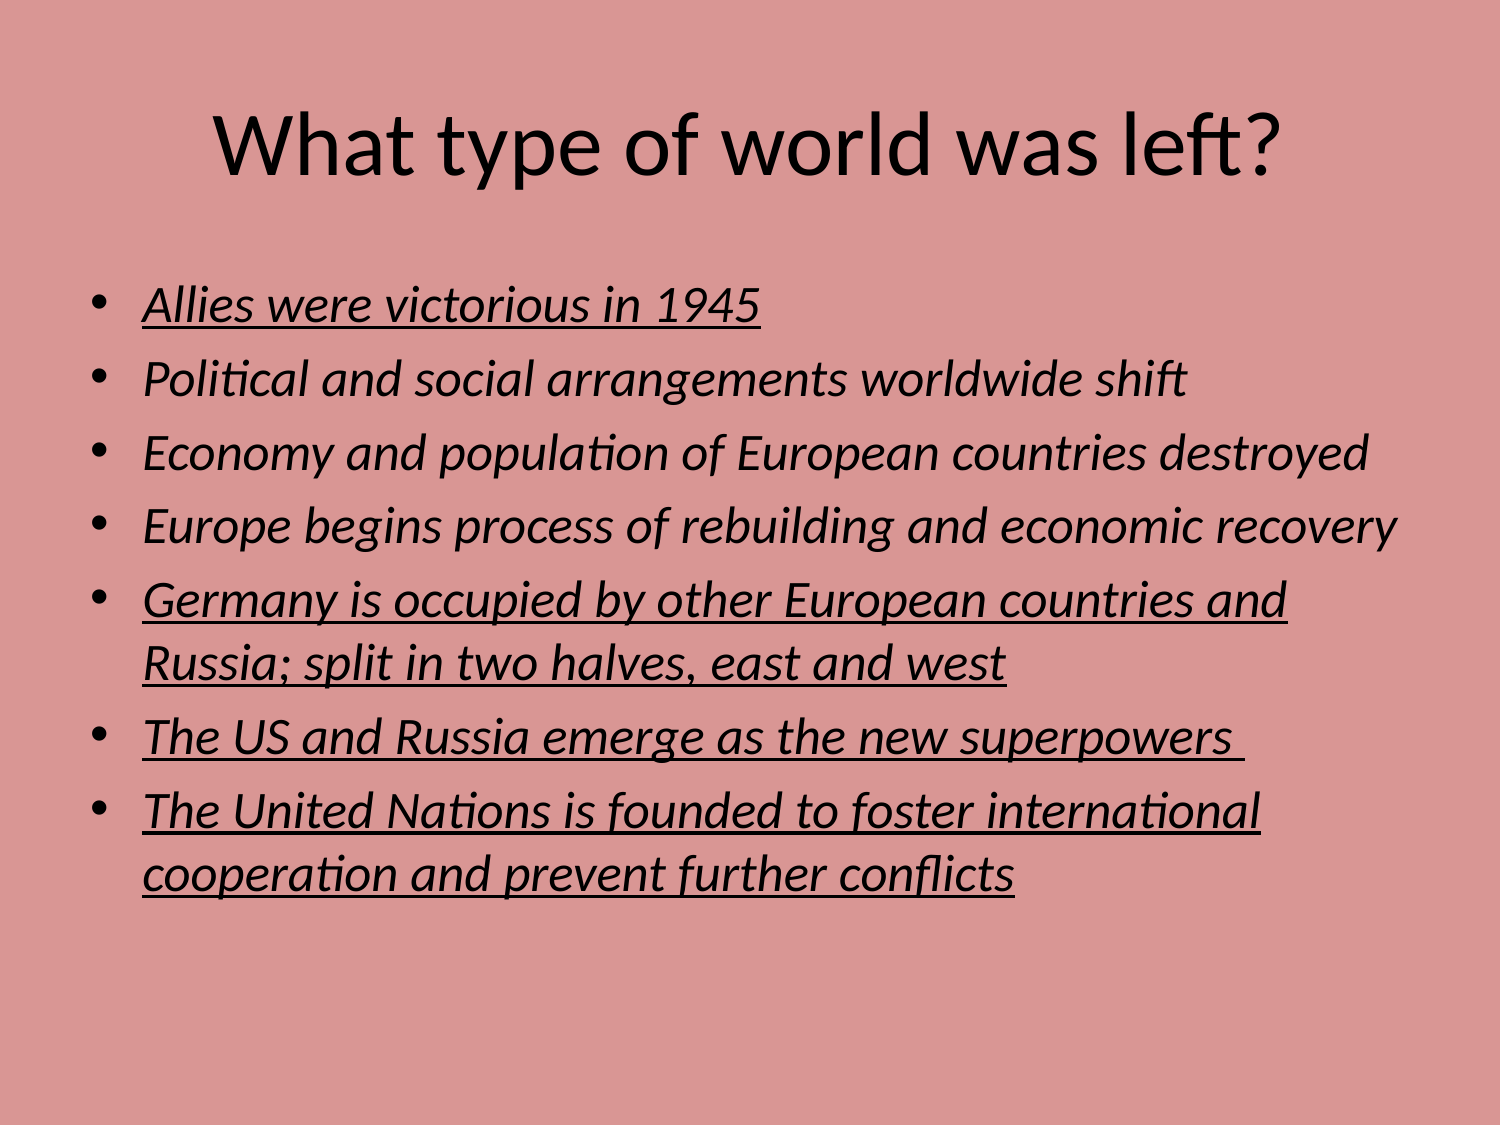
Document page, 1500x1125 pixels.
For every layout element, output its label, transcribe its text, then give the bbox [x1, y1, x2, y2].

list Allies were victorious in 1945 Political and social arrangements worldwide shift Economy and population of European countries destroyed Europe begins process of rebuilding and economic recovery Germany is occupied by other European countries and Russia; split in two halves, east and west The US and Russia emerge as the new superpowers The United Nations is founded to foster international cooperation and prevent further conflicts [75, 262, 1425, 1005]
title What type of world was left? [75, 45, 1425, 233]
